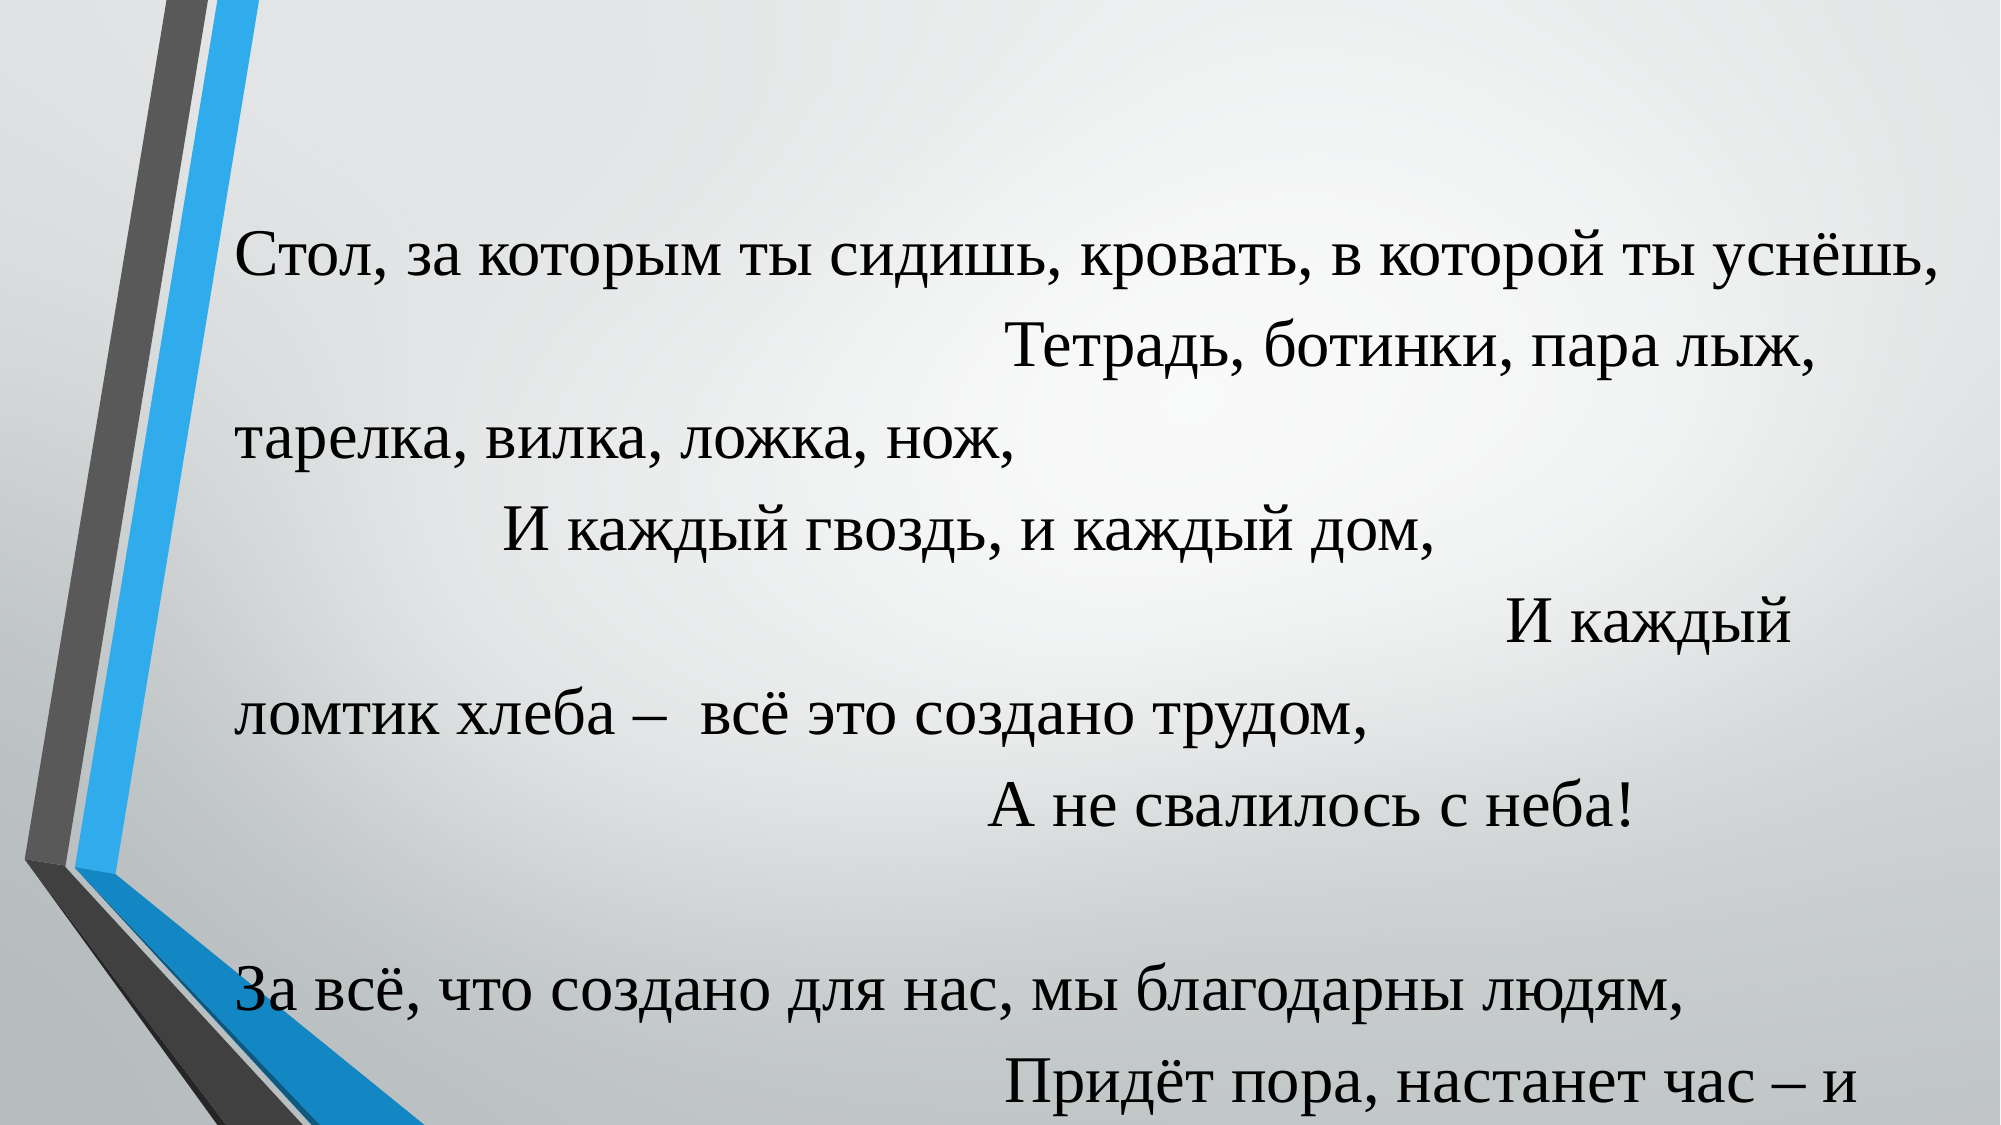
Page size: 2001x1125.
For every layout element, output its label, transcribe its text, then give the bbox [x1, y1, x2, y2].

text_box Стол, за которым ты сидишь, кровать, в которой ты уснёшь, Тетрадь, ботинки, пара лыж, тарелка, вилка, ложка, нож, И каждый гвоздь, и каждый дом, И каждый ломтик хлеба – всё это создано трудом, А не свалилось с неба! За всё, что создано для нас, мы благодарны людям, Придёт пора, настанет час – и мы трудиться будем. [220, 188, 1962, 1125]
